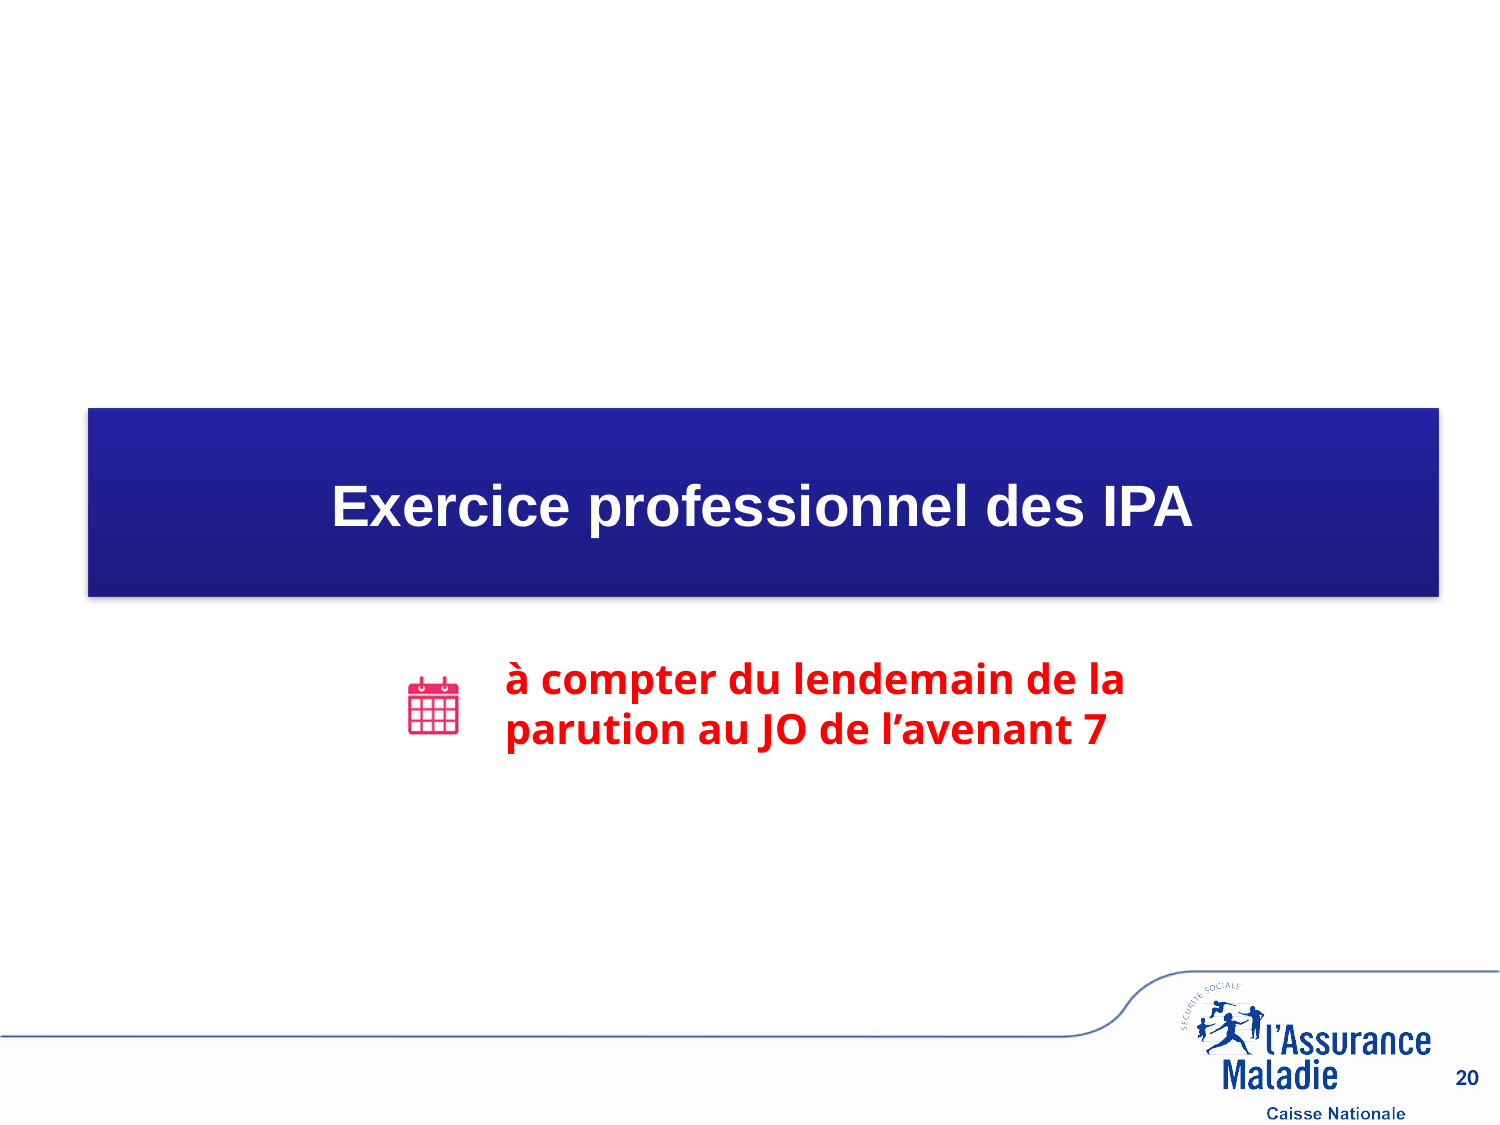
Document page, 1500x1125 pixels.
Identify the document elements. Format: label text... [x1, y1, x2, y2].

list [20, 129, 1479, 1005]
text_box à compter du lendemain de la parution au JO de l’avenant 7 [490, 645, 1241, 760]
picture [408, 676, 460, 735]
picture [0, 970, 1500, 1125]
slide_number 20 [1144, 1045, 1495, 1106]
text_box Exercice professionnel des IPA [88, 408, 1439, 597]
